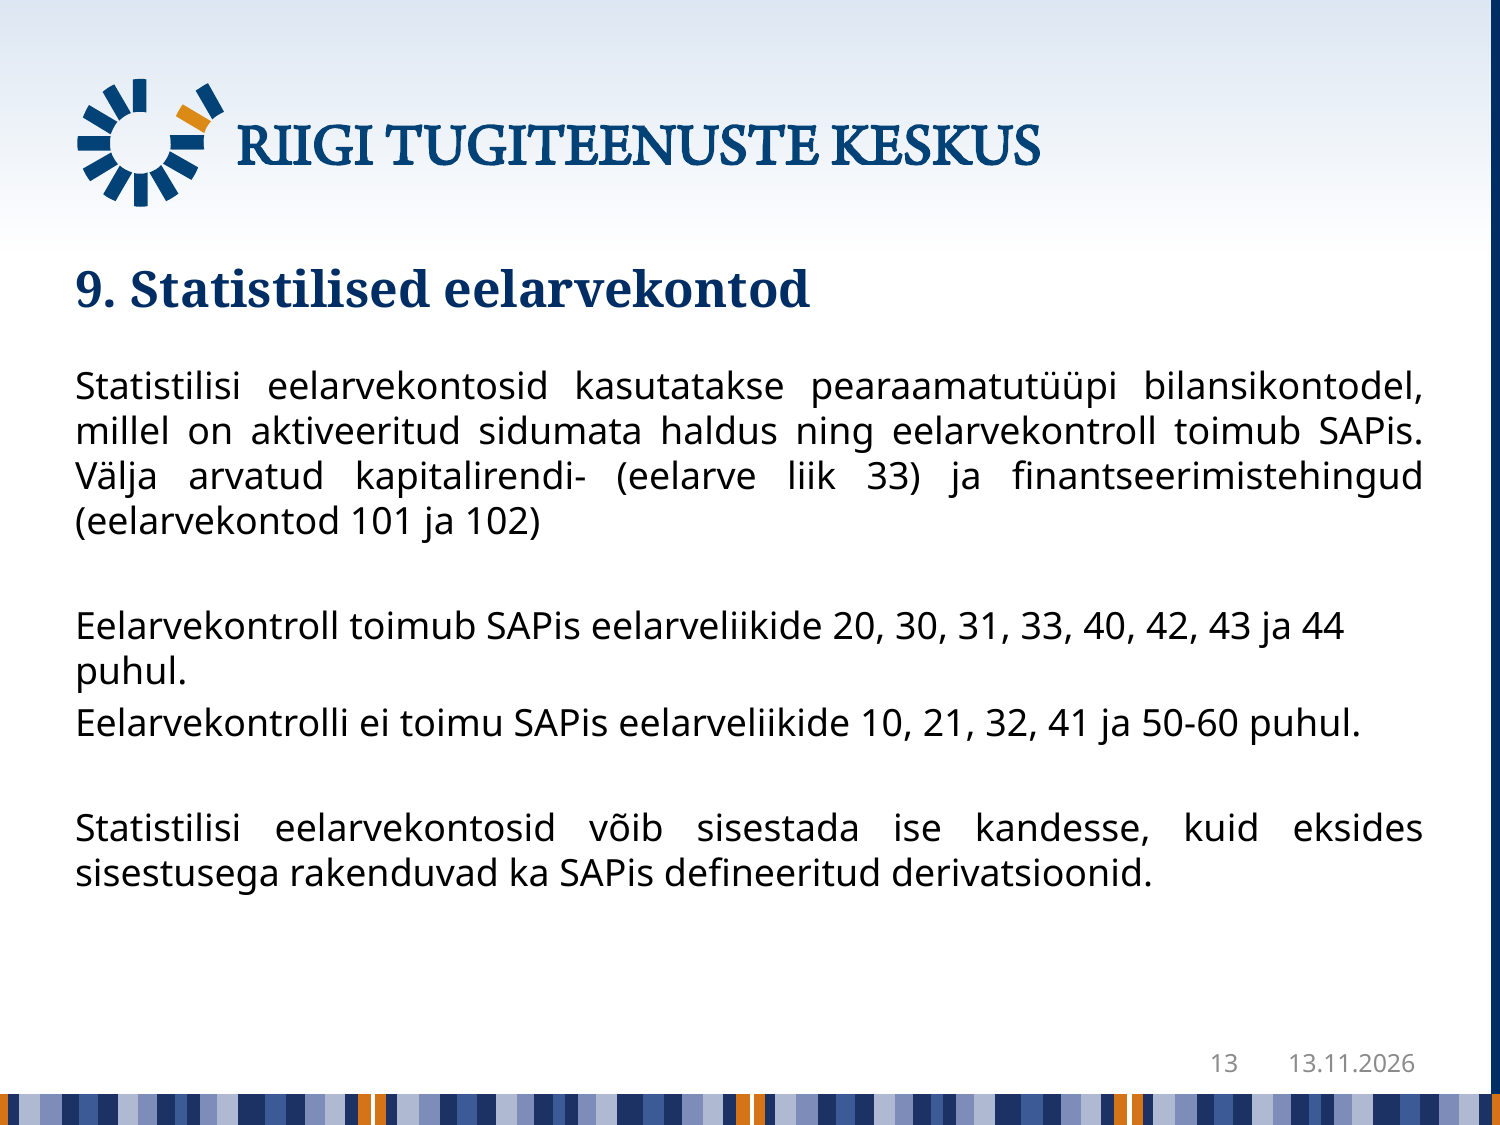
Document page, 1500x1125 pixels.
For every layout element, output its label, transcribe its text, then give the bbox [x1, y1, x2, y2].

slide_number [1269, 1035, 1431, 1095]
list Statistilisi eelarvekontosid kasutatakse pearaamatutüüpi bilansikontodel, millel on aktiveeritud sidumata haldus ning eelarvekontroll toimub SAPis. Välja arvatud kapitalirendi- (eelarve liik 33) ja finantseerimistehingud (eelarvekontod 101 ja 102) Eelarvekontroll toimub SAPis eelarveliikide 20, 30, 31, 33, 40, 42, 43 ja 44 puhul. Eelarvekontrolli ei toimu SAPis eelarveliikide 10, 21, 32, 41 ja 50-60 puhul. Statistilisi eelarvekontosid võib sisestada ise kandesse, kuid eksides sisestusega rakenduvad ka SAPis defineeritud derivatsioonid. [75, 361, 1425, 1012]
slide_number 13 [1139, 1035, 1254, 1095]
title 9. Statistilised eelarvekontod [75, 257, 1425, 350]
